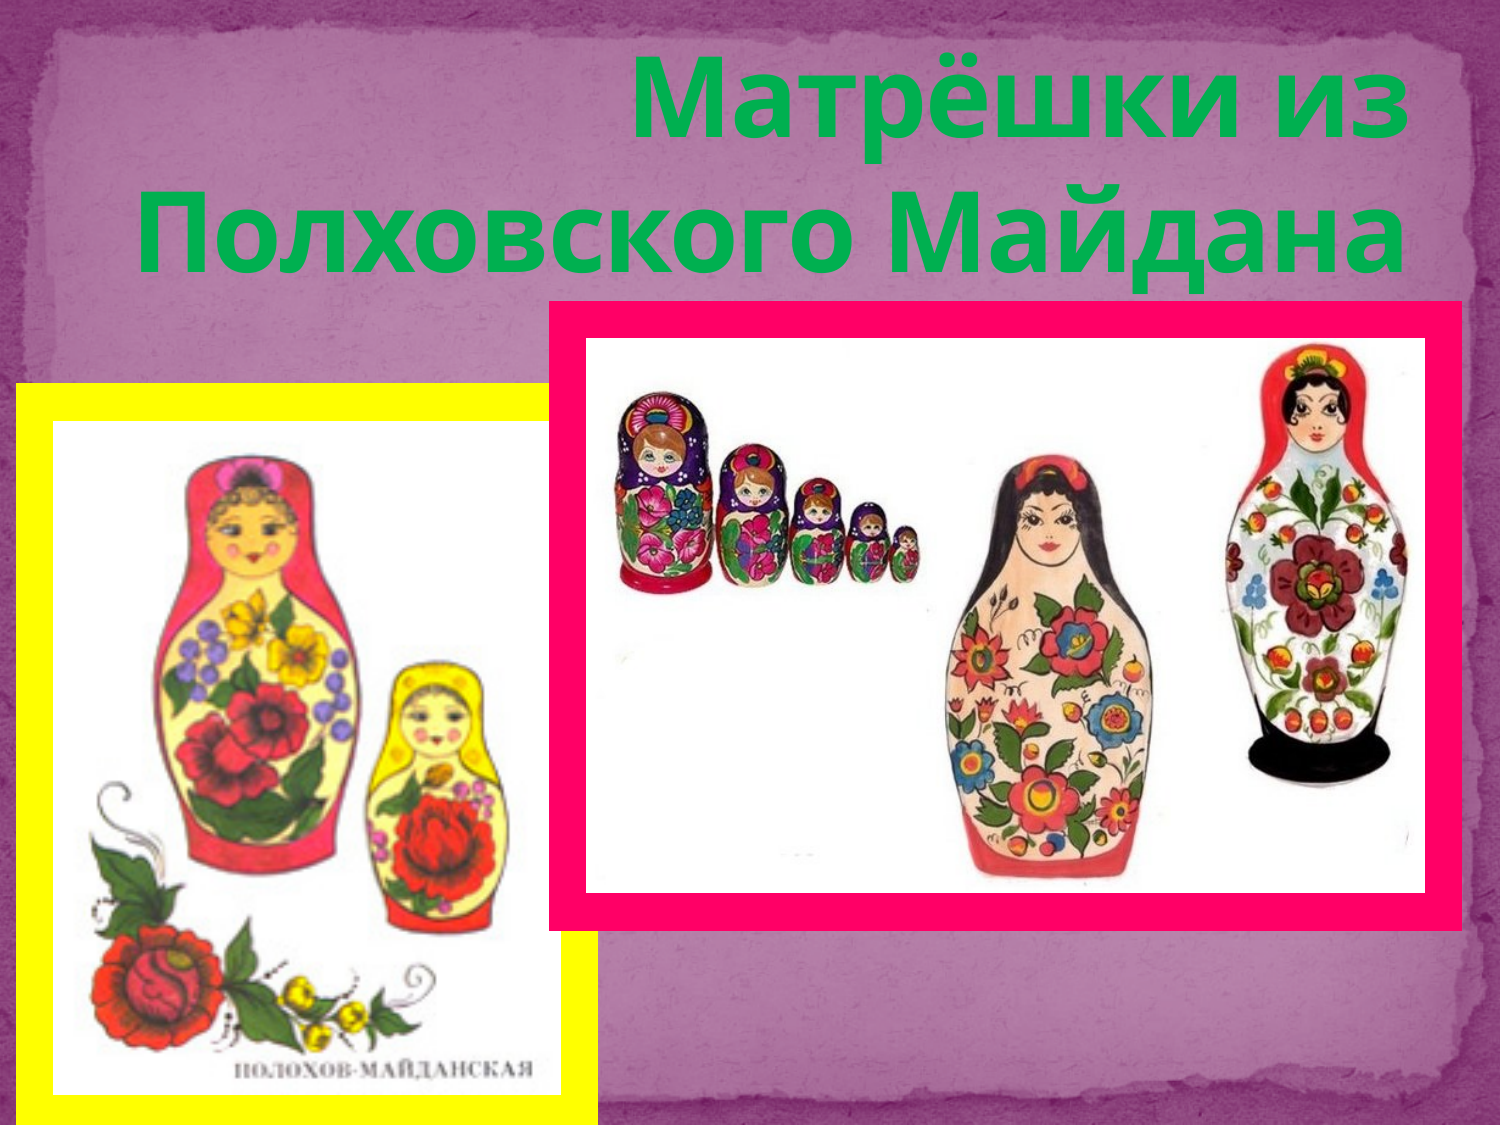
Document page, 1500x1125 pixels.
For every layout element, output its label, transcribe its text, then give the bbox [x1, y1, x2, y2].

title Матрёшки из Полховского Майдана [74, 24, 1425, 303]
picture [586, 338, 1425, 893]
picture [53, 421, 561, 1095]
